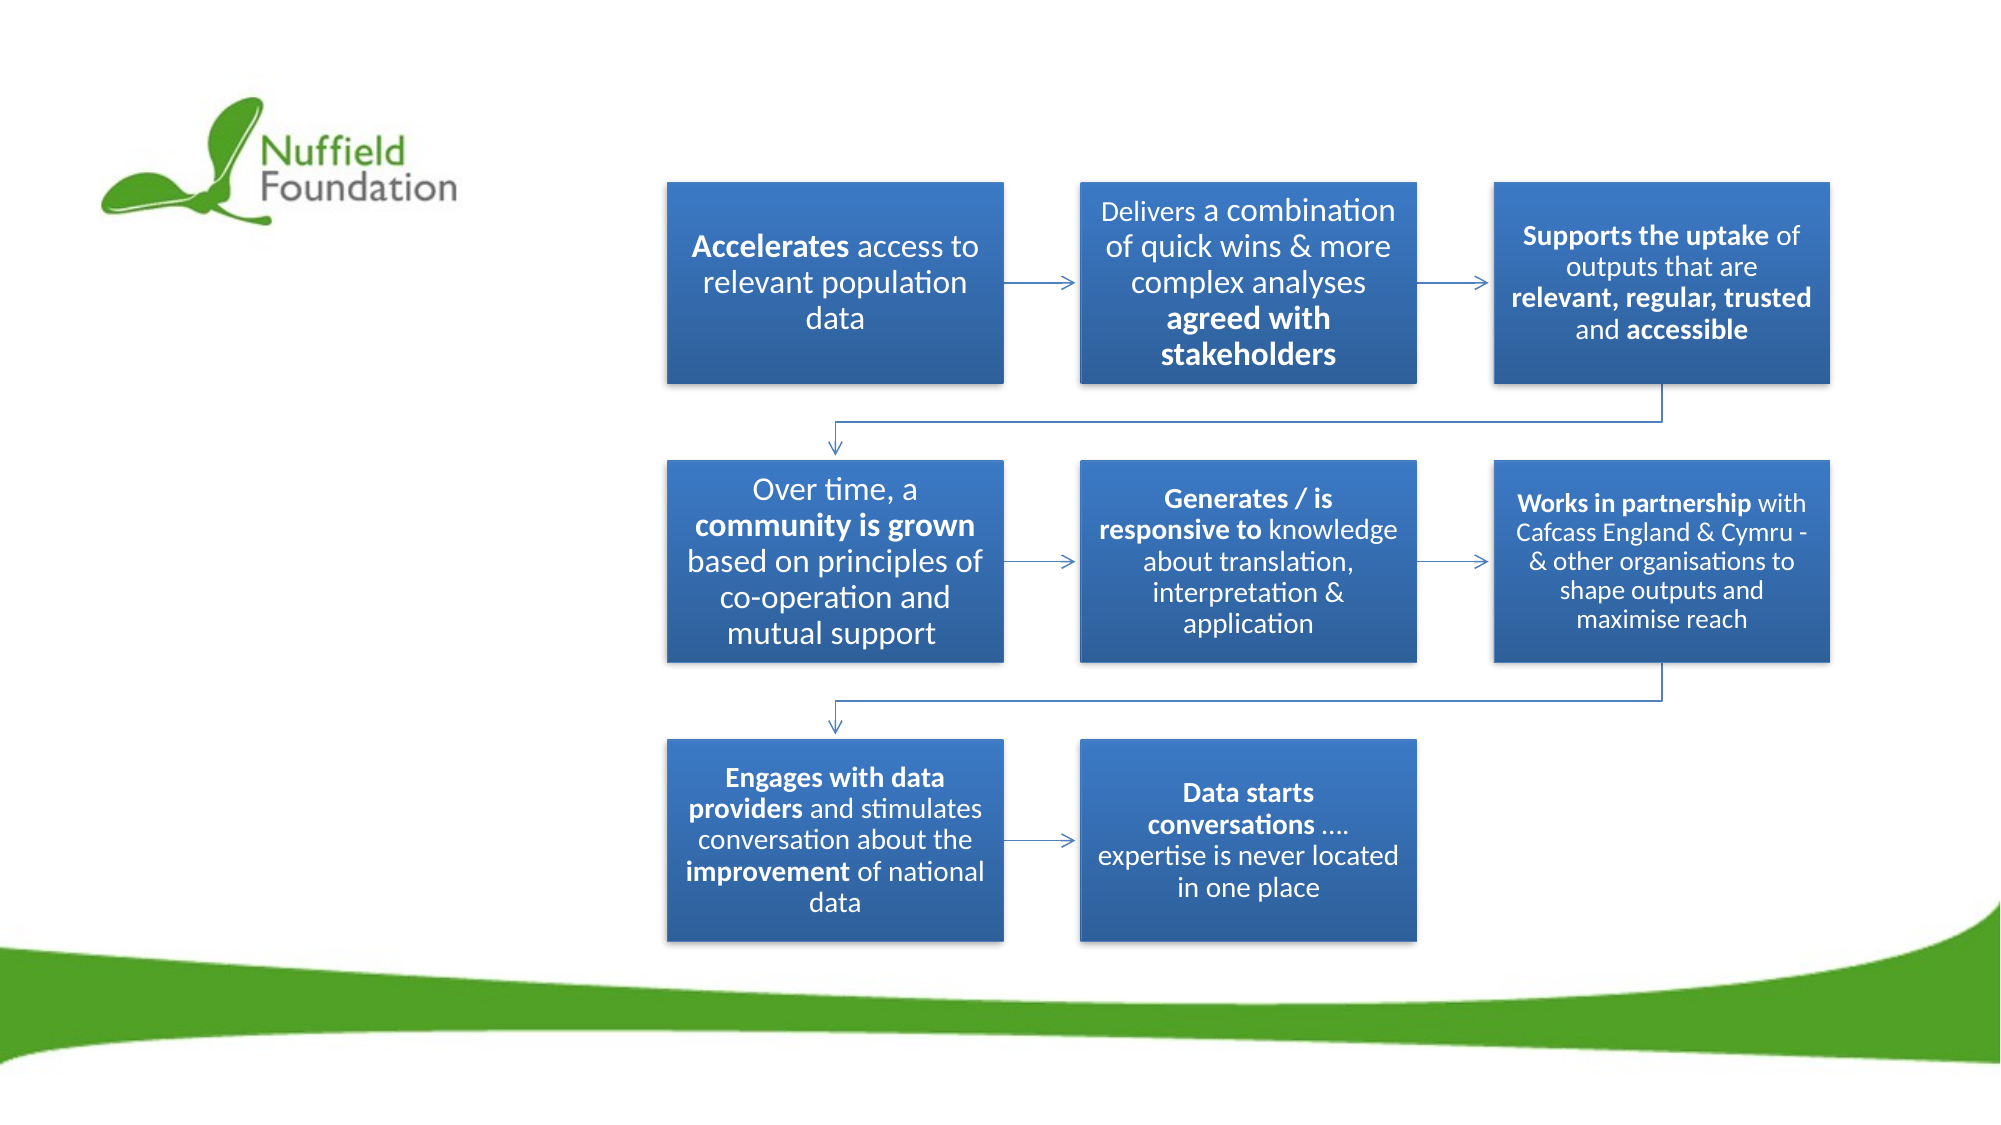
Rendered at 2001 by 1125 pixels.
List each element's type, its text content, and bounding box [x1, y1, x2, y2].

title Improving intelligence – how? [41, 184, 526, 940]
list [665, 124, 1832, 1000]
picture [0, 0, 2001, 1125]
